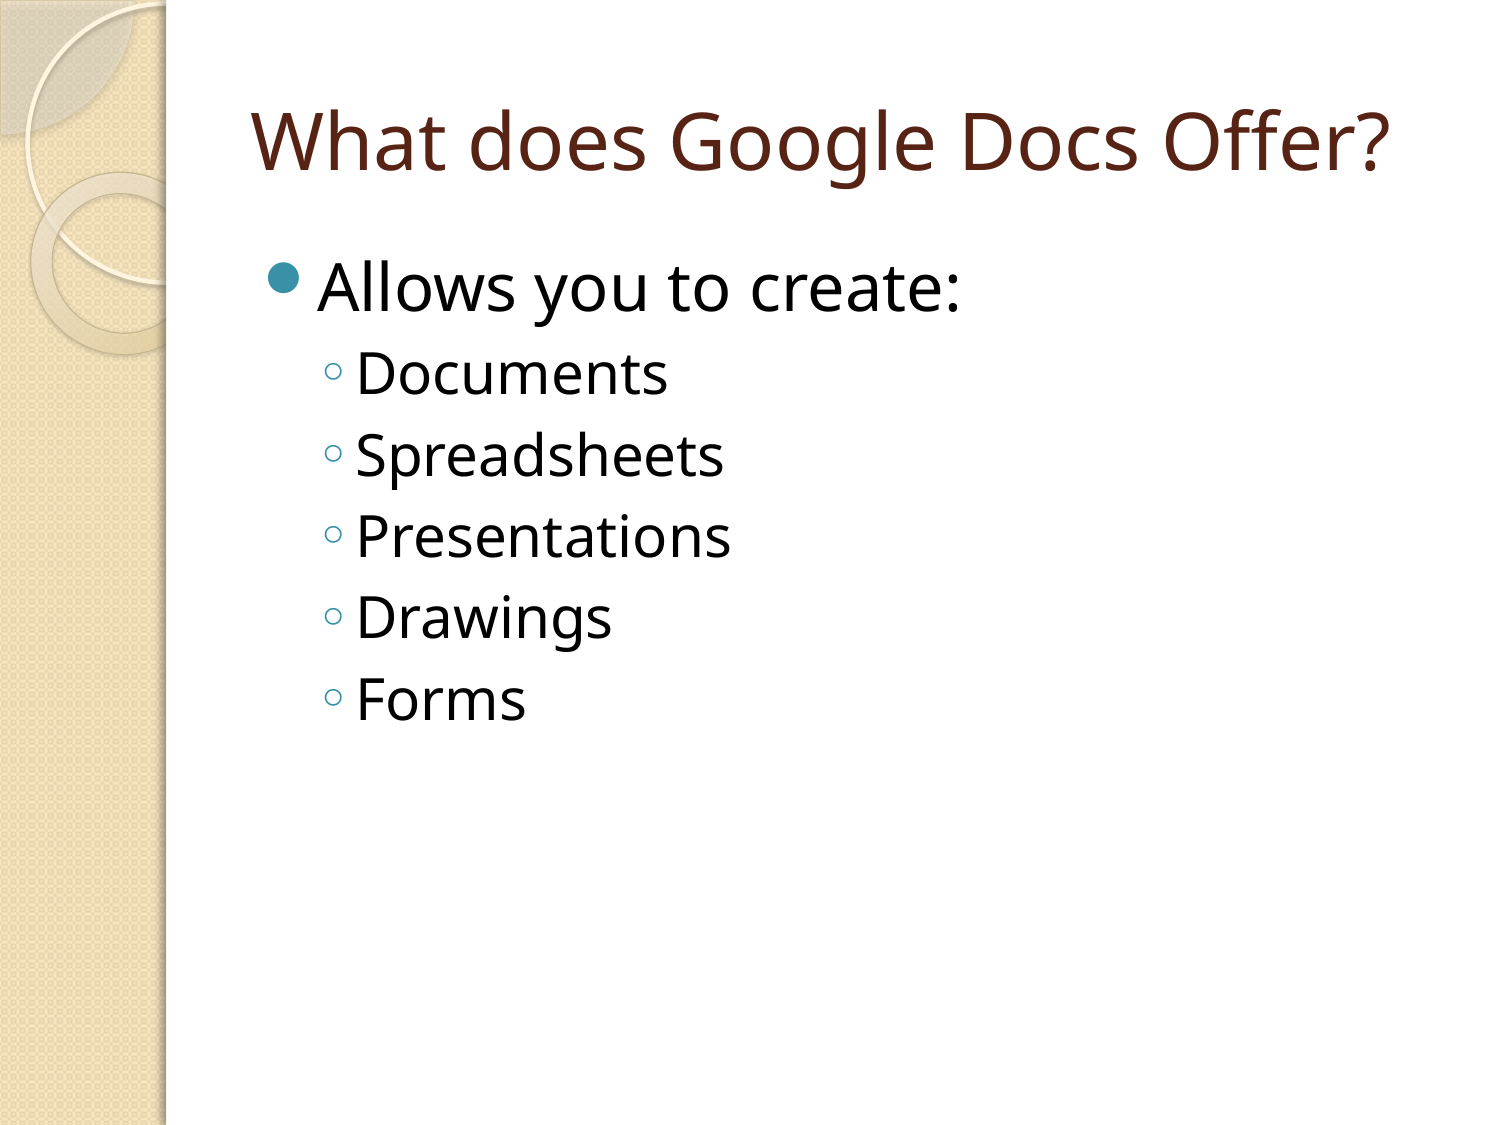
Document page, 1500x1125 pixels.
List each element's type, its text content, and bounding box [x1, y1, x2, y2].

list Allows you to create: Documents Spreadsheets Presentations Drawings Forms [235, 237, 1466, 1025]
title What does Google Docs Offer? [235, 45, 1466, 233]
